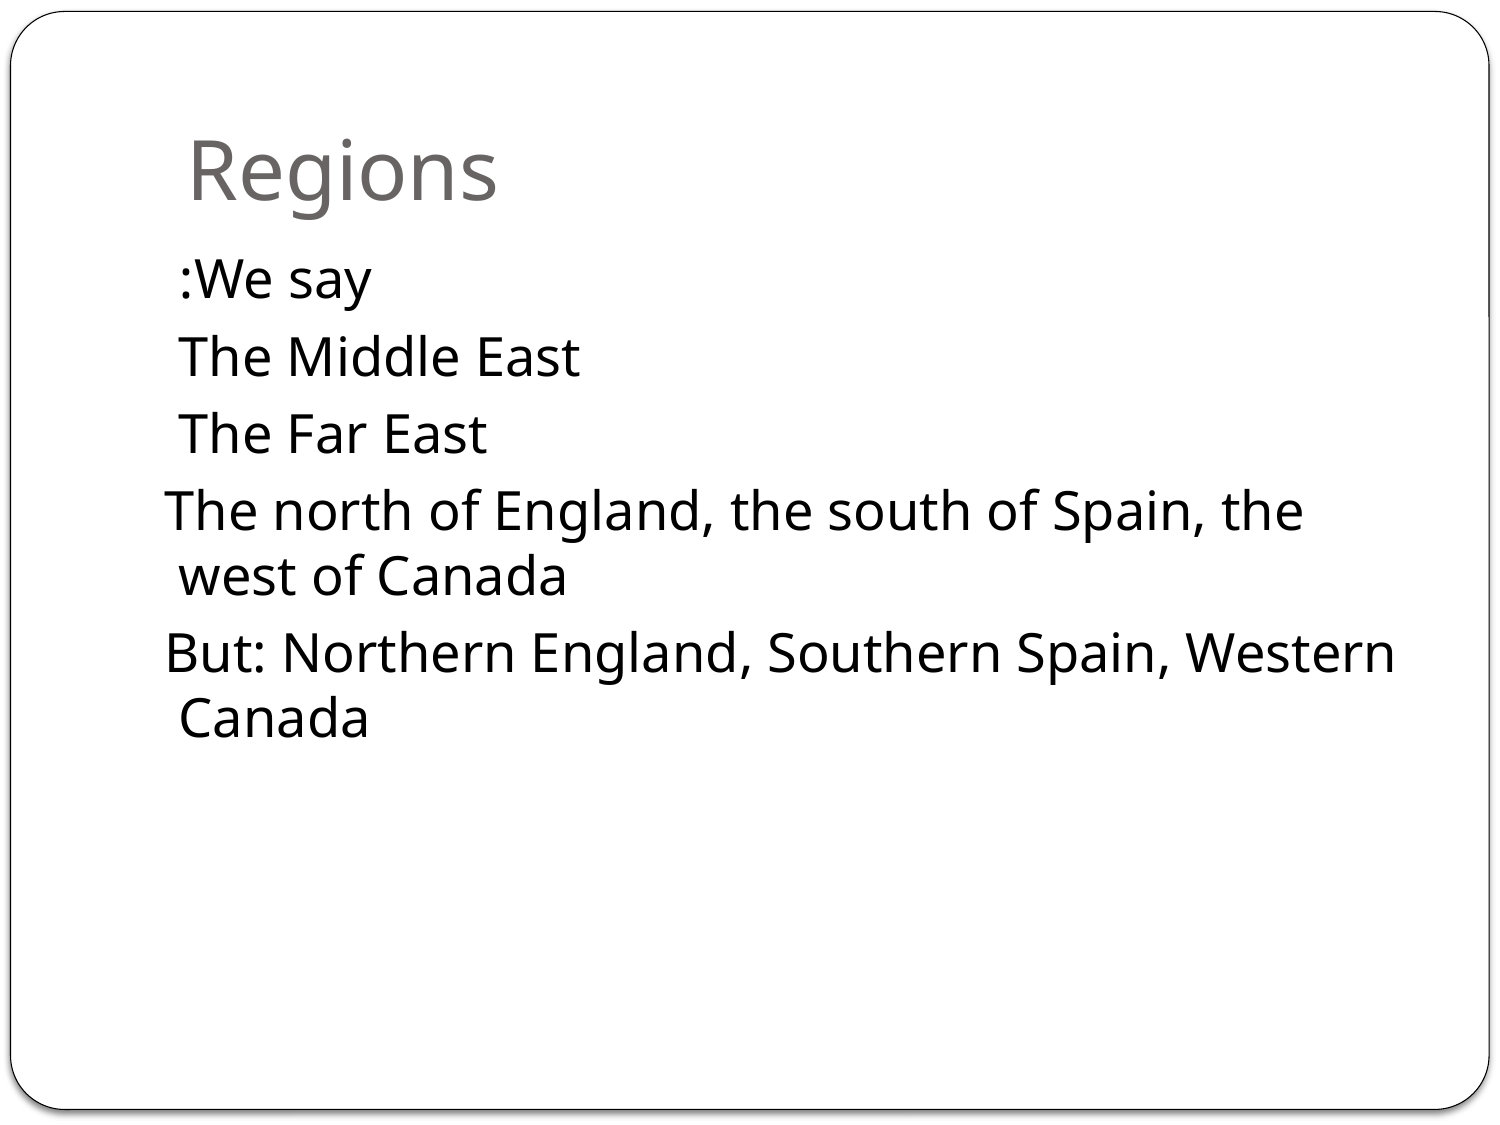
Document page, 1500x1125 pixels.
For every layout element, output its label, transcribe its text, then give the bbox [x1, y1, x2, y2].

title Regions [150, 45, 1425, 233]
list We say: The Middle East The Far East The north of England, the south of Spain, the west of Canada But: Northern England, Southern Spain, Western Canada [150, 237, 1425, 988]
